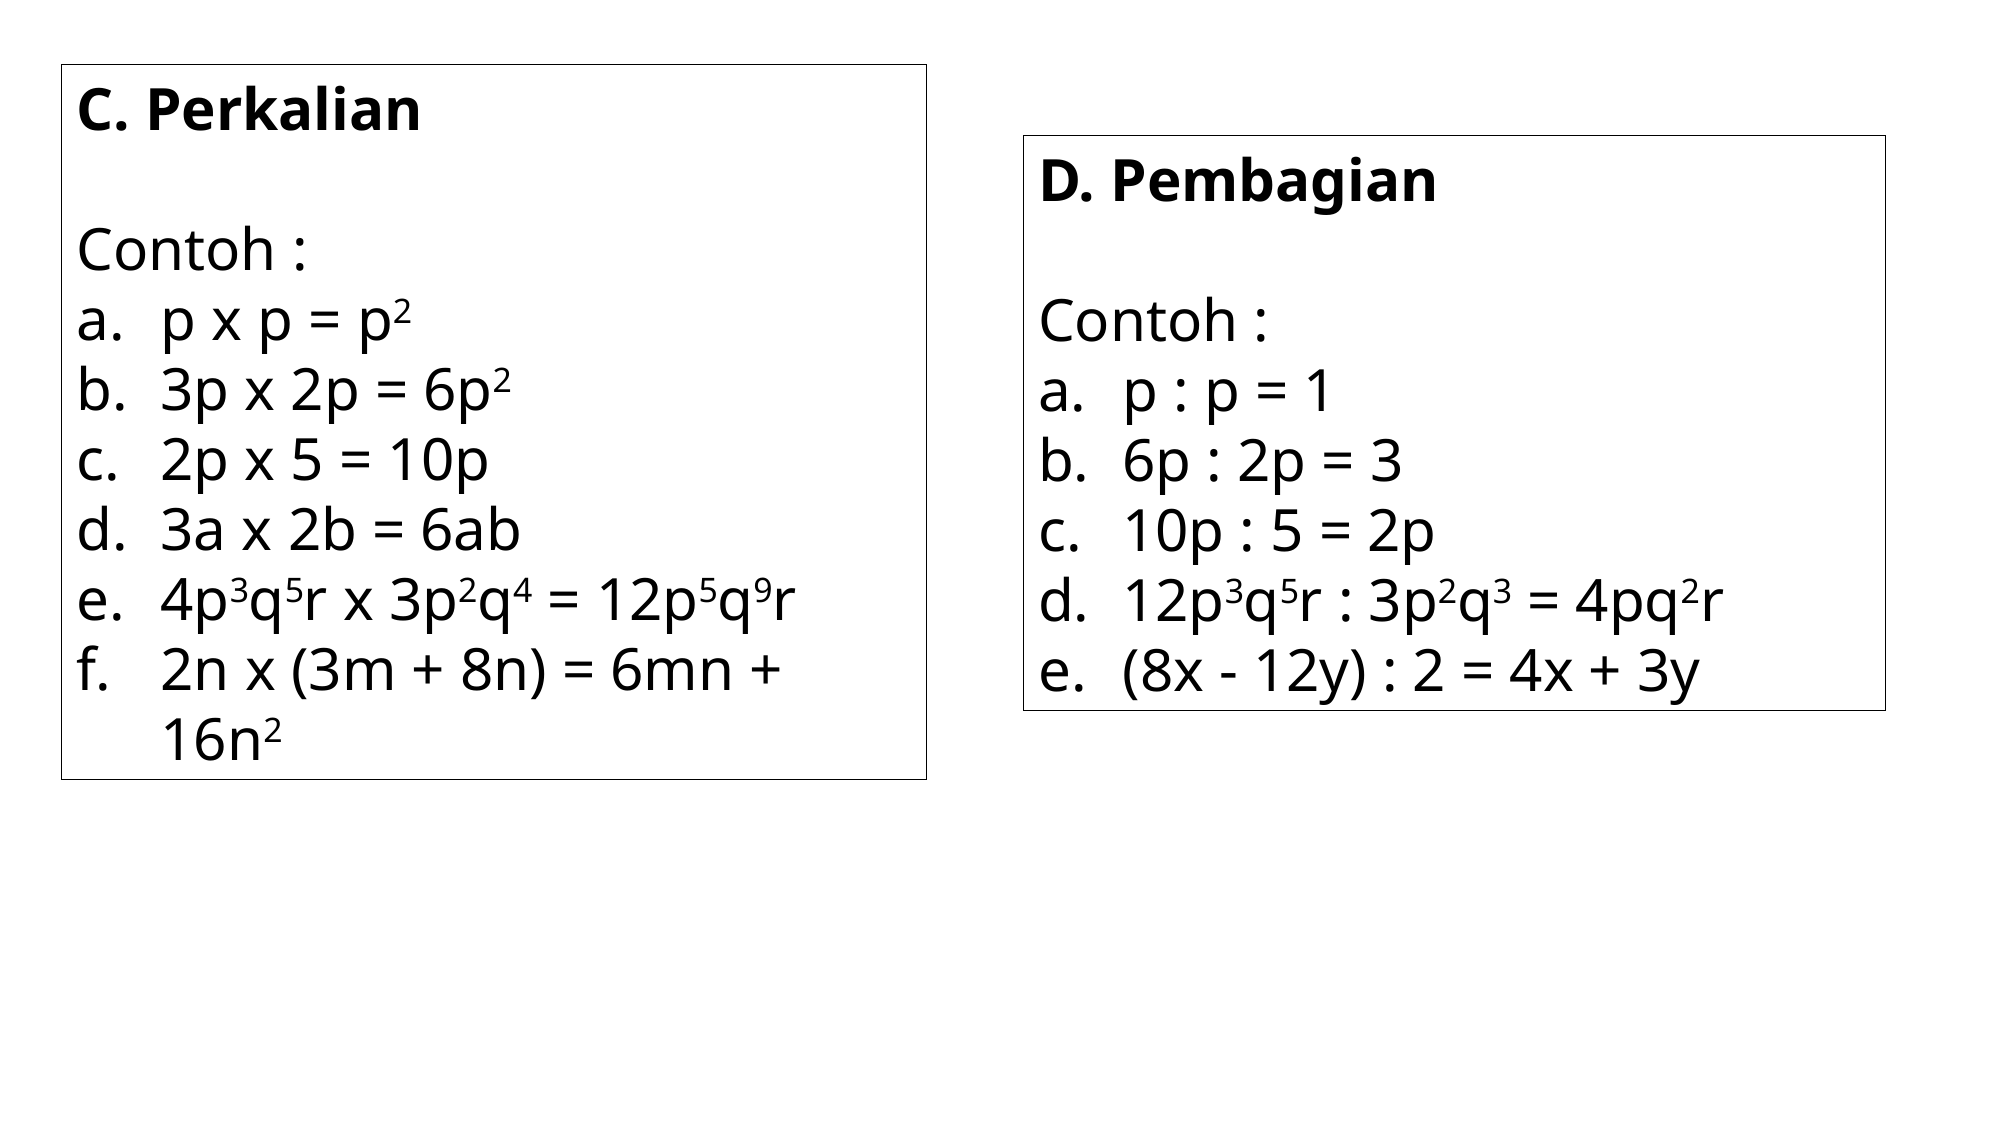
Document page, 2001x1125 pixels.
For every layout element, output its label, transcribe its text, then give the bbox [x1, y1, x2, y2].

text_box C. Perkalian Contoh : p x p = p2 3p x 2p = 6p2 2p x 5 = 10p 3a x 2b = 6ab 4p3q5r x 3p2q4 = 12p5q9r 2n x (3m + 8n) = 6mn + 16n2 [61, 64, 927, 780]
text_box D. Pembagian Contoh : p : p = 1 6p : 2p = 3 10p : 5 = 2p 12p3q5r : 3p2q3 = 4pq2r (8x - 12y) : 2 = 4x + 3y [1023, 135, 1886, 711]
